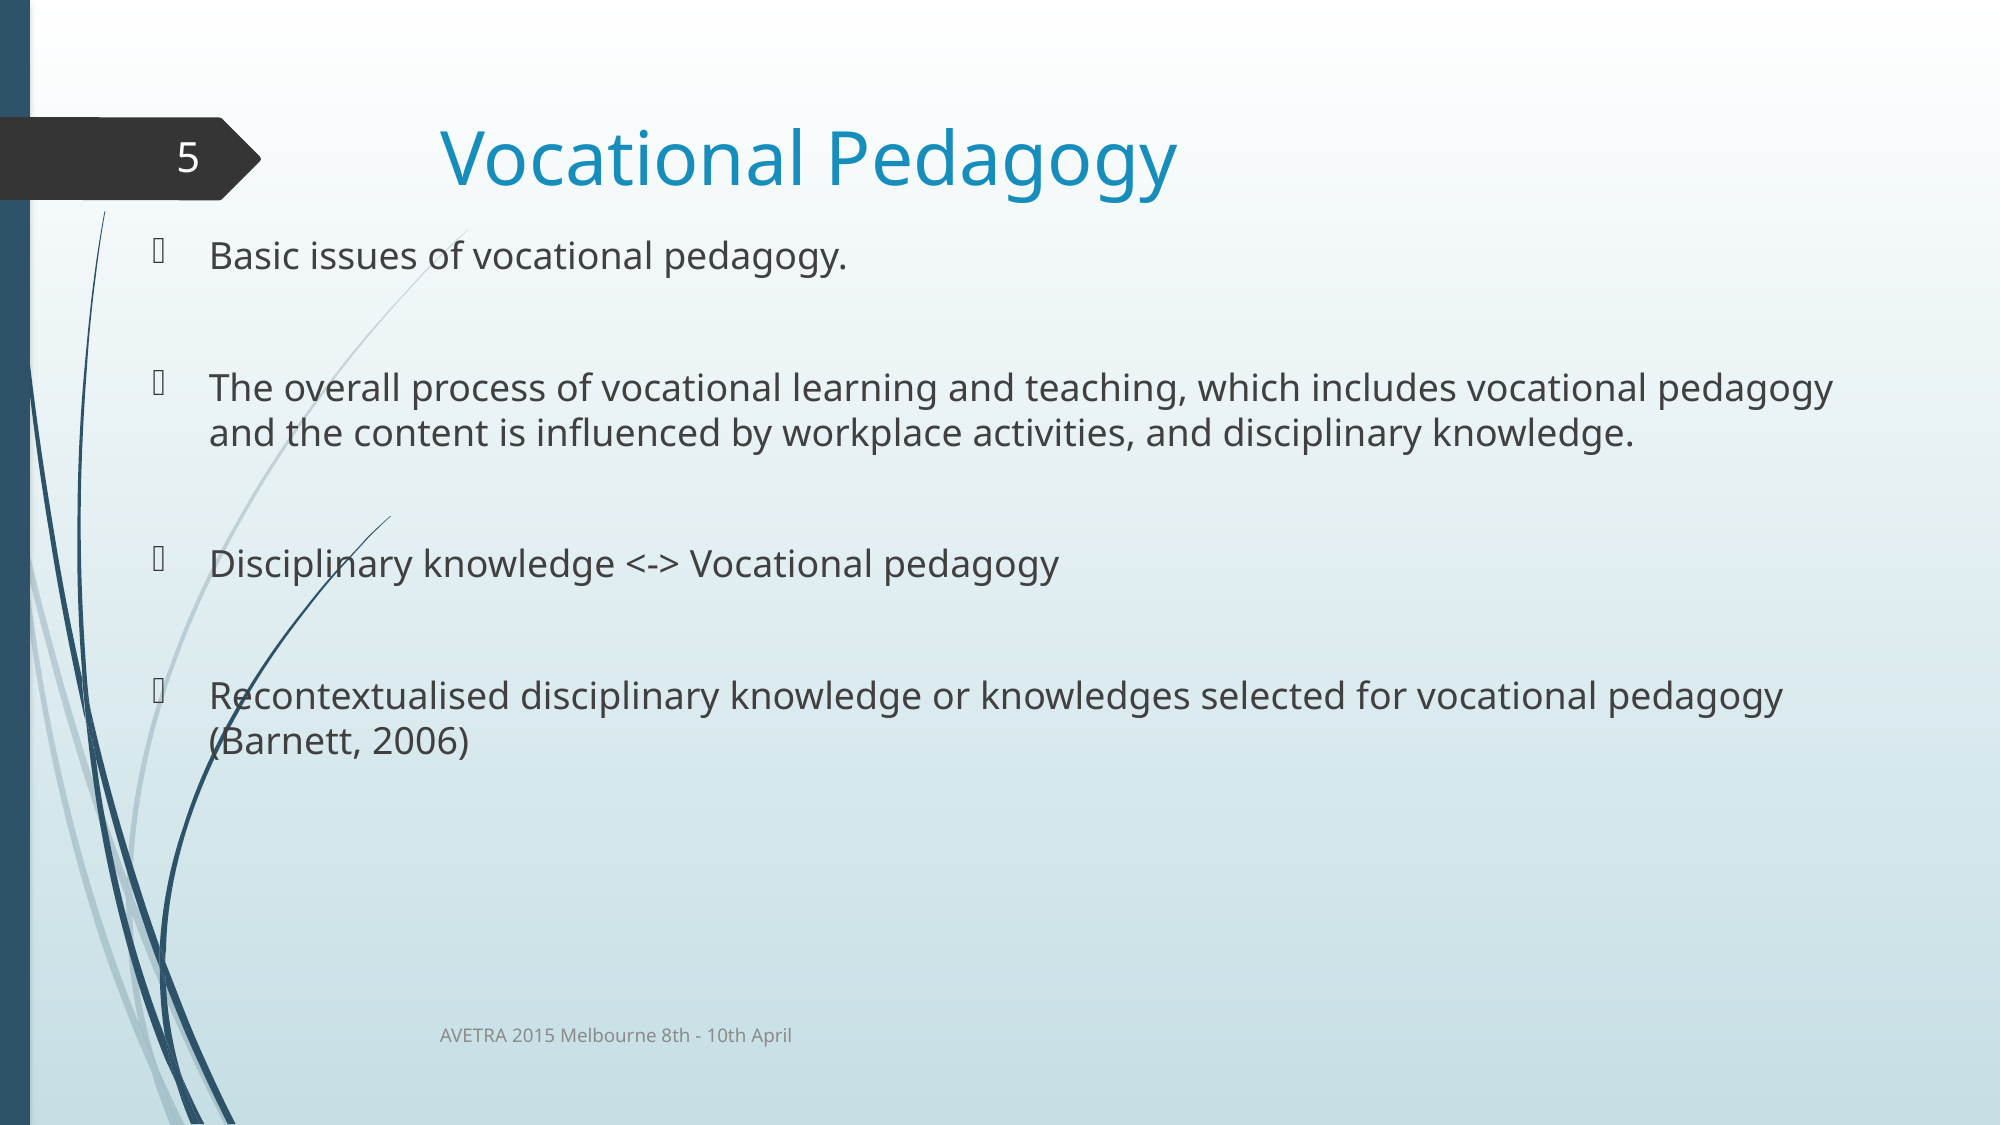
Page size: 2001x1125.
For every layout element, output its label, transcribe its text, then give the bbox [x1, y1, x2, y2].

footer AVETRA 2015 Melbourne 8th - 10th April [424, 1006, 1675, 1067]
slide_number 5 [87, 129, 216, 190]
list Basic issues of vocational pedagogy. The overall process of vocational learning and teaching, which includes vocational pedagogy and the content is influenced by workplace activities, and disciplinary knowledge. Disciplinary knowledge <-> Vocational pedagogy Recontextualised disciplinary knowledge or knowledges selected for vocational pedagogy (Barnett, 2006) [137, 224, 1863, 1043]
title Vocational Pedagogy [425, 102, 1888, 313]
